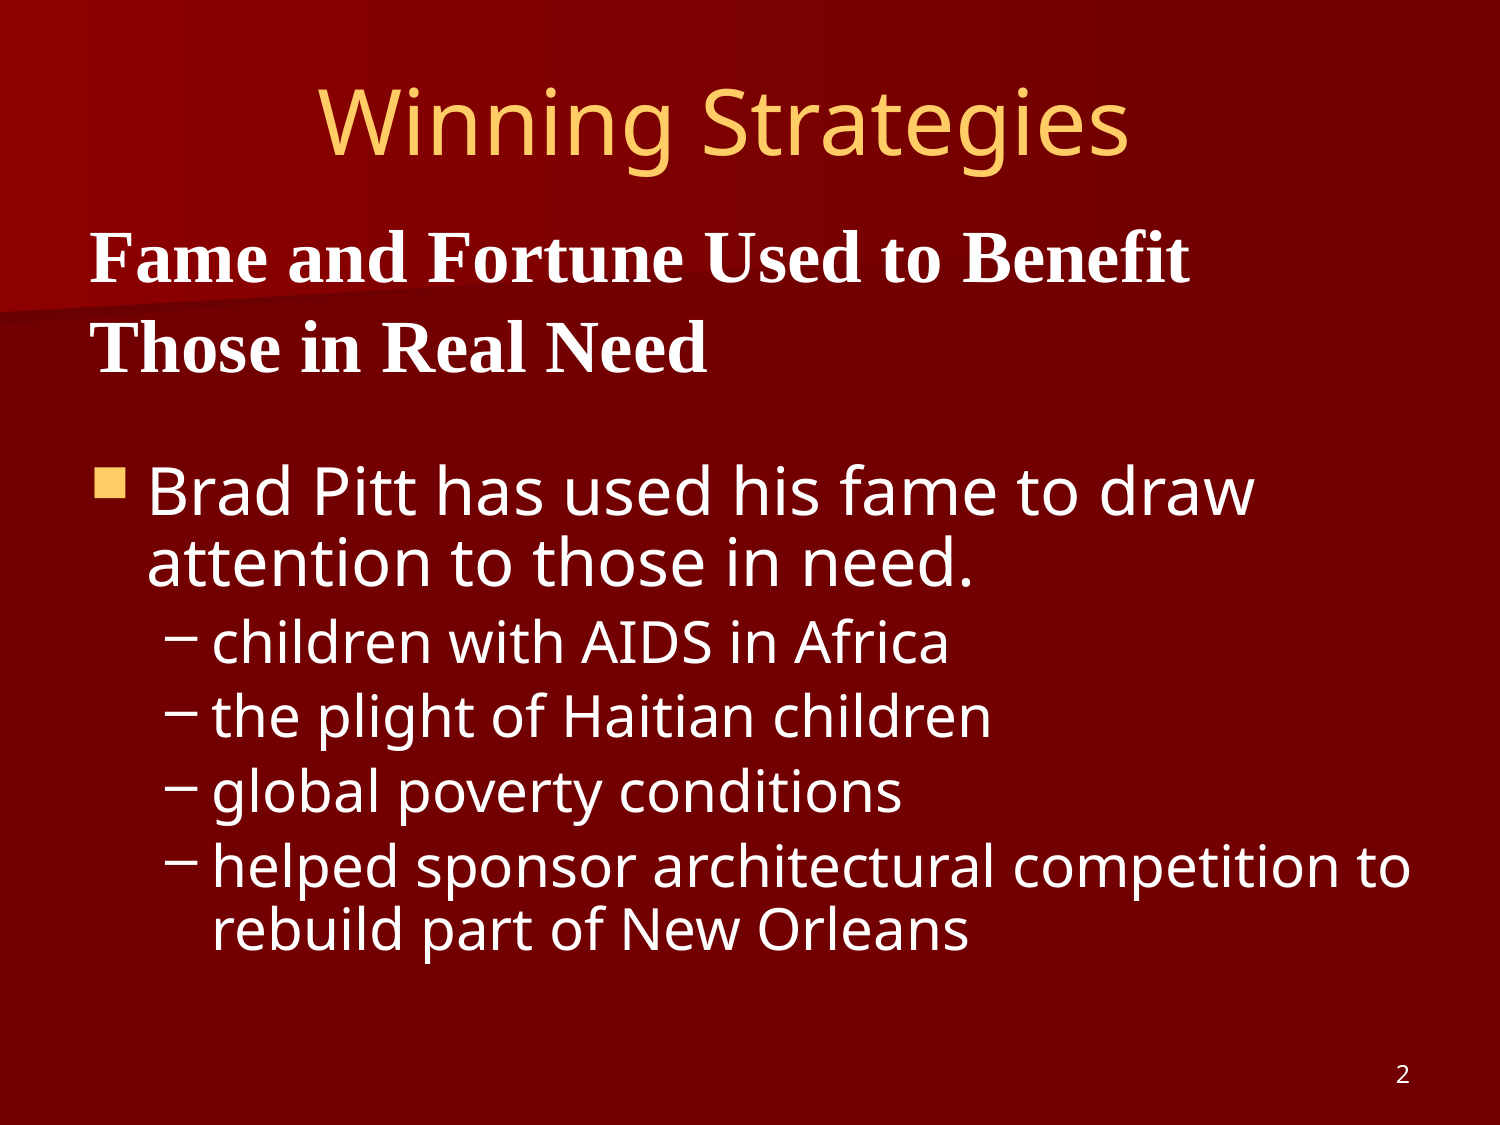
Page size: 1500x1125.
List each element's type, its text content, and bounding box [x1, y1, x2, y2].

text_box Fame and Fortune Used to Benefit Those in Real Need [75, 199, 1450, 395]
title Winning Strategies [62, 24, 1388, 213]
list Brad Pitt has used his fame to draw attention to those in need. children with AIDS in Africa the plight of Haitian children global poverty conditions helped sponsor architectural competition to rebuild part of New Orleans [74, 449, 1463, 1001]
slide_number 2 [1074, 1024, 1426, 1101]
